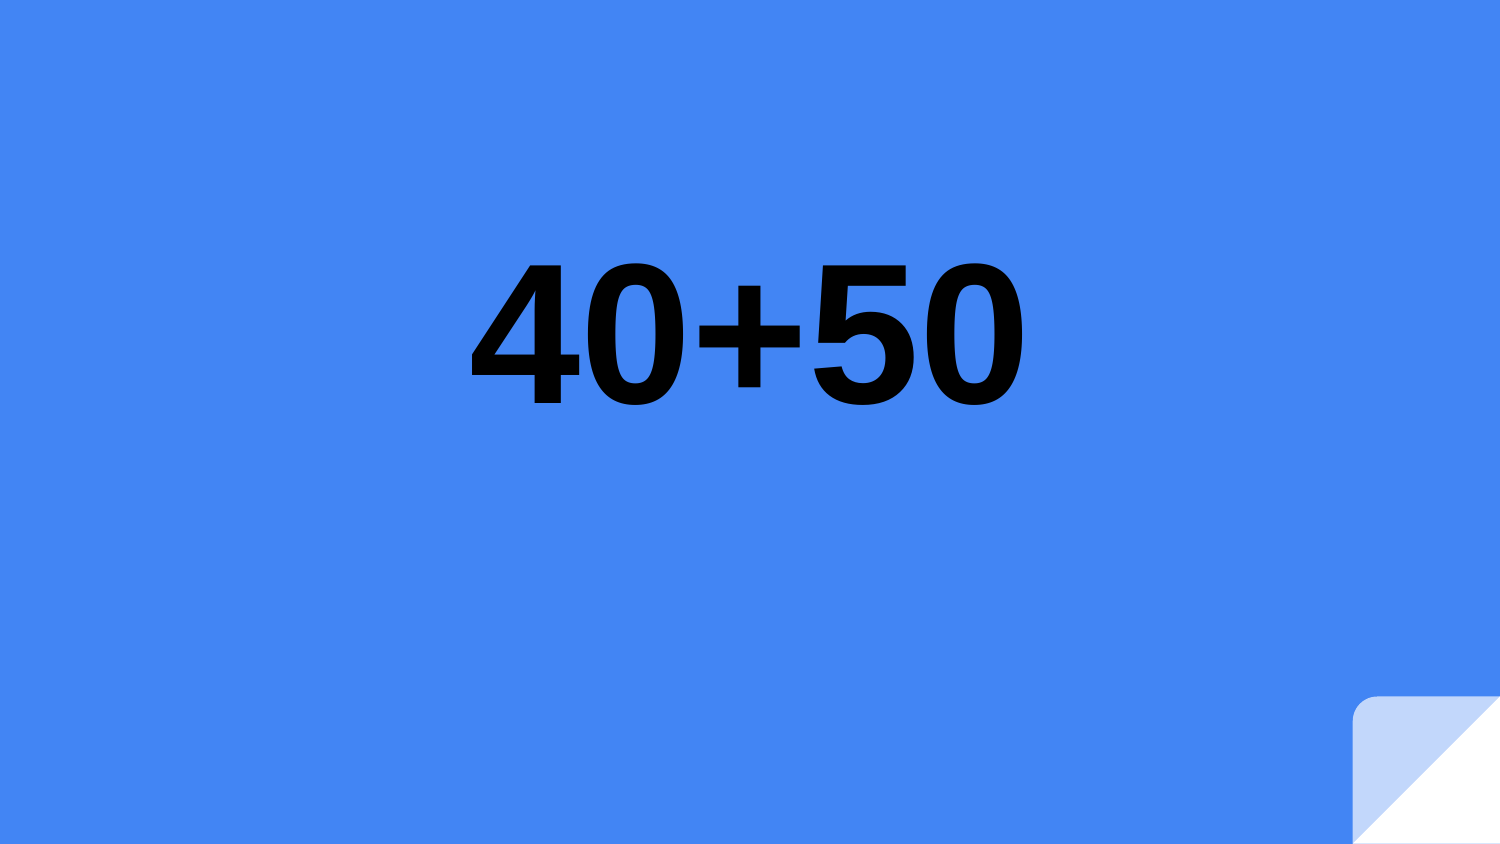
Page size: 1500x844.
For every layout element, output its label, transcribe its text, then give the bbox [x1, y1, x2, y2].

title 40+50 [51, 207, 1449, 459]
